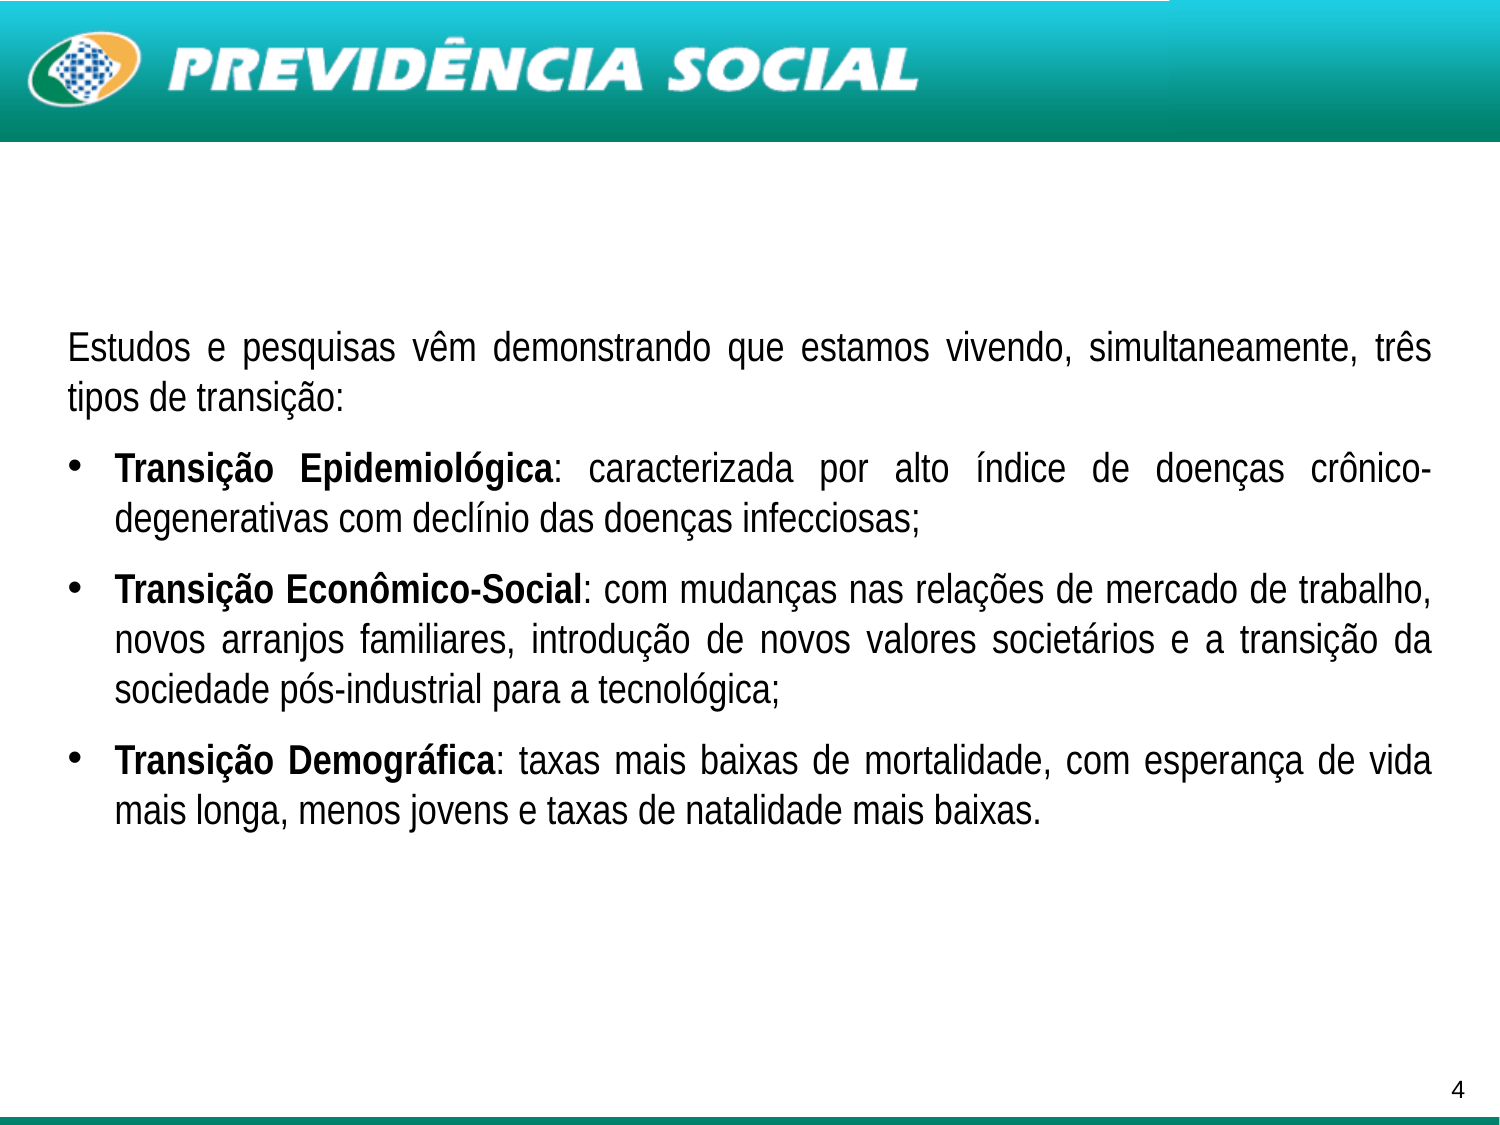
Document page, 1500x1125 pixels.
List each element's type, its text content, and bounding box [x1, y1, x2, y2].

text_box Estudos e pesquisas vêm demonstrando que estamos vivendo, simultaneamente, três tipos de transição: Transição Epidemiológica: caracterizada por alto índice de doenças crônico-degenerativas com declínio das doenças infecciosas; Transição Econômico-Social: com mudanças nas relações de mercado de trabalho, novos arranjos familiares, introdução de novos valores societários e a transição da sociedade pós-industrial para a tecnológica; Transição Demográfica: taxas mais baixas de mortalidade, com esperança de vida mais longa, menos jovens e taxas de natalidade mais baixas. [52, 312, 1447, 840]
picture [0, 0, 1500, 142]
picture [0, 1117, 1500, 1125]
